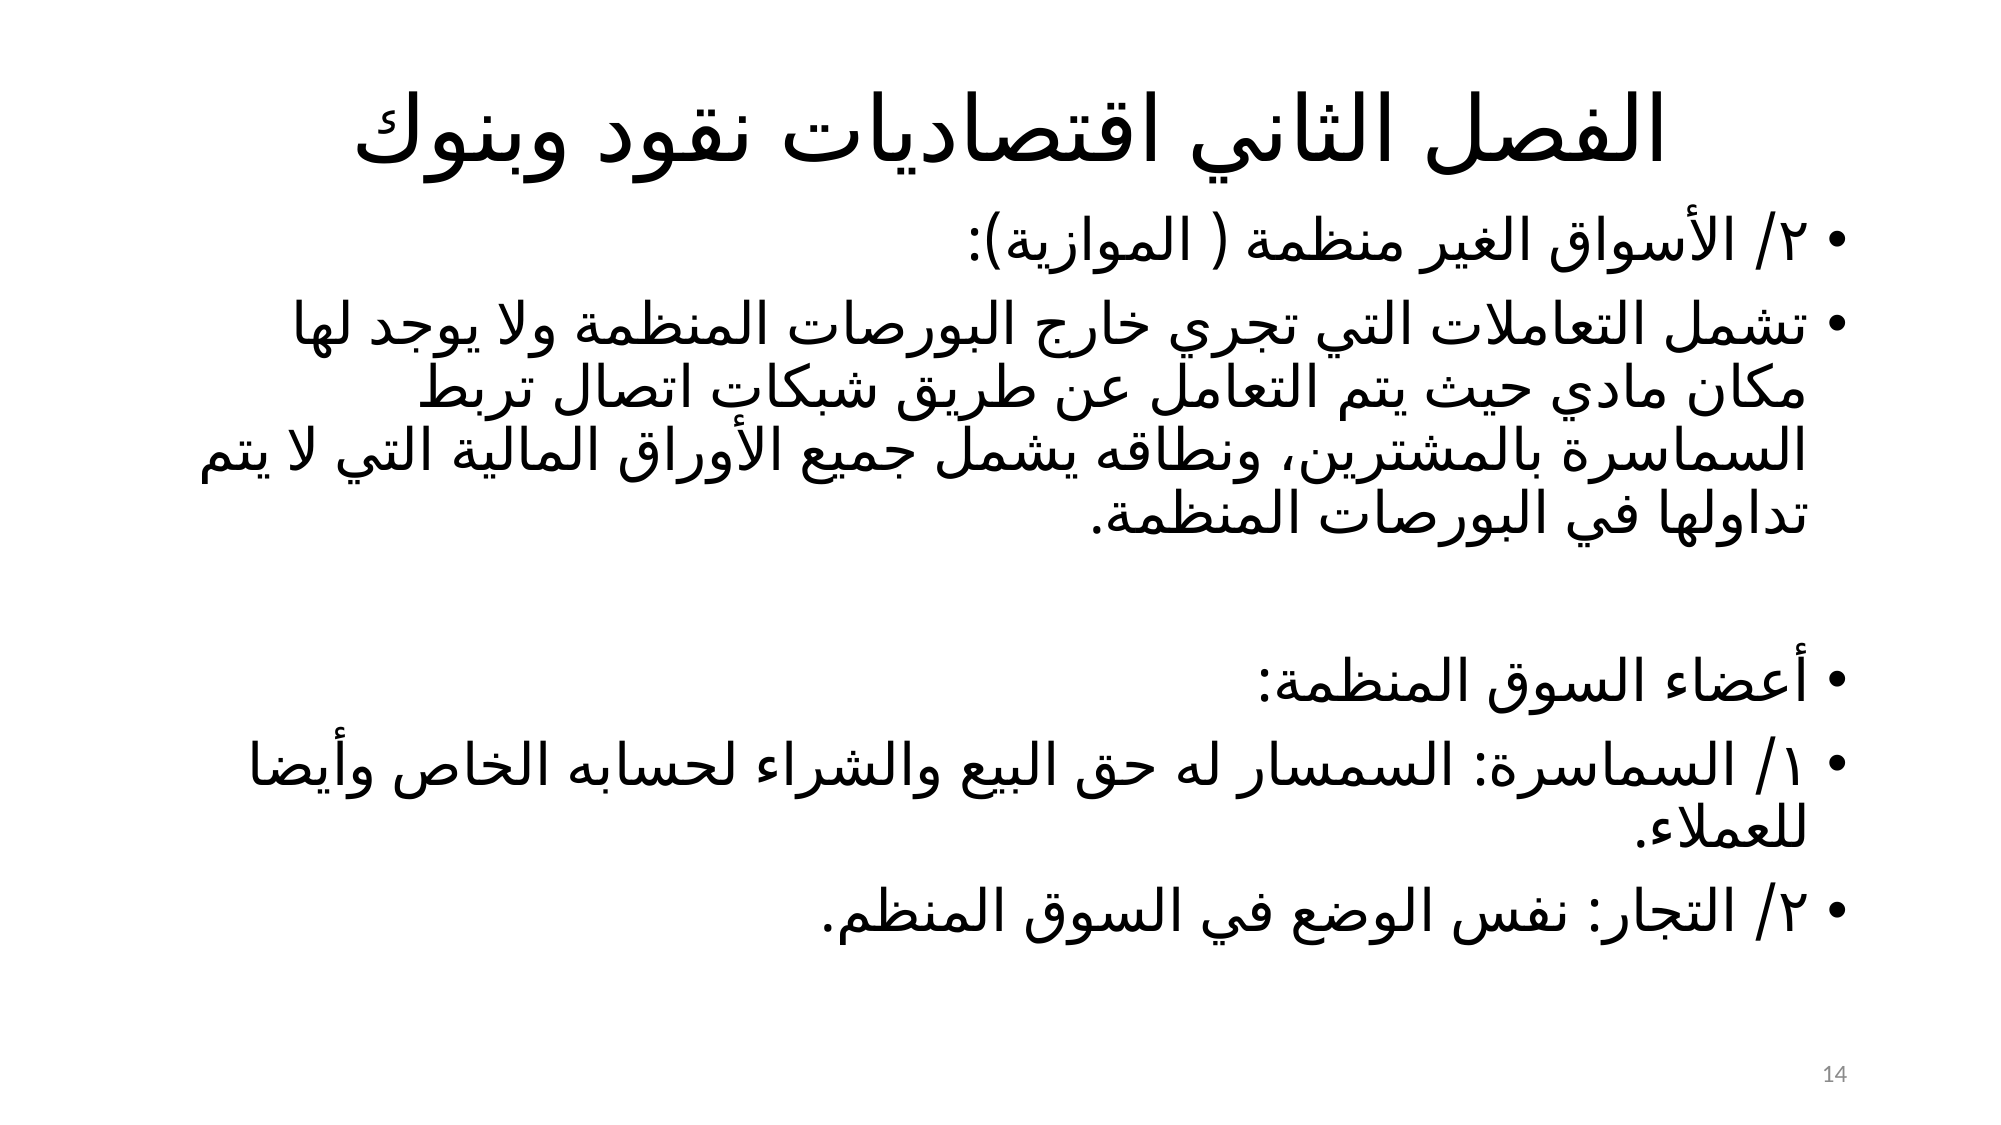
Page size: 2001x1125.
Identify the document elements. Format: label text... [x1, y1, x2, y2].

title الفصل الثاني اقتصاديات نقود وبنوك [137, 59, 1863, 203]
slide_number 14 [1412, 1042, 1863, 1103]
list ٢/ الأسواق الغير منظمة ( الموازية): تشمل التعاملات التي تجري خارج البورصات المنظمة ولا يوجد لها مكان مادي حيث يتم التعامل عن طريق شبكات اتصال تربط السماسرة بالمشترين، ونطاقه يشمل جميع الأوراق المالية التي لا يتم تداولها في البورصات المنظمة. أعضاء السوق المنظمة: ١/ السماسرة: السمسار له حق البيع والشراء لحسابه الخاص وأيضا للعملاء. ٢/ التجار: نفس الوضع في السوق المنظم. [137, 203, 1863, 1014]
